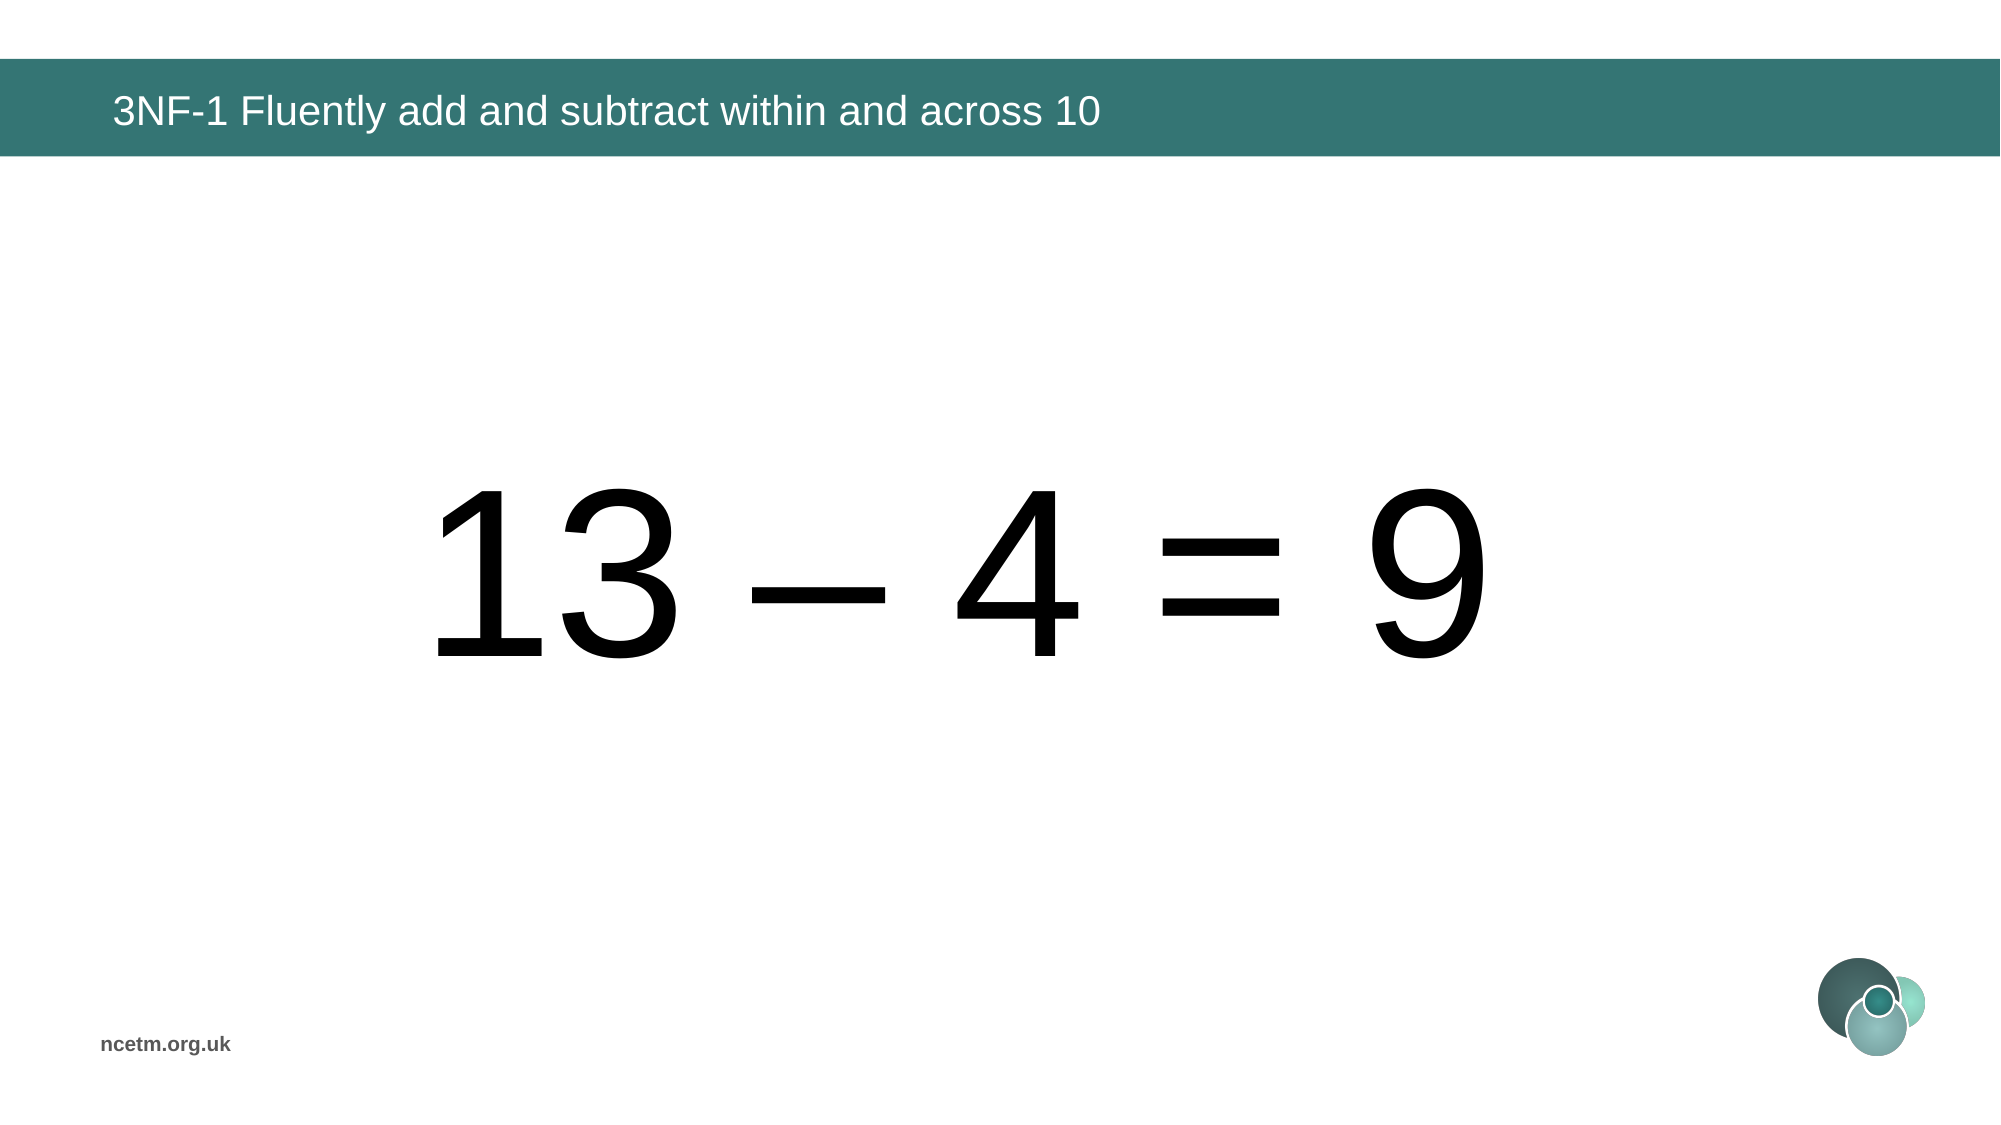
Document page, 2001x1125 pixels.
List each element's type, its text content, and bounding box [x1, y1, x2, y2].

text_box 13 – 4 = [405, 409, 1346, 712]
text_box 9 [1346, 409, 1510, 712]
title 3NF-1 Fluently add and subtract within and across 10 [97, 76, 1945, 147]
picture [1818, 958, 1925, 1056]
